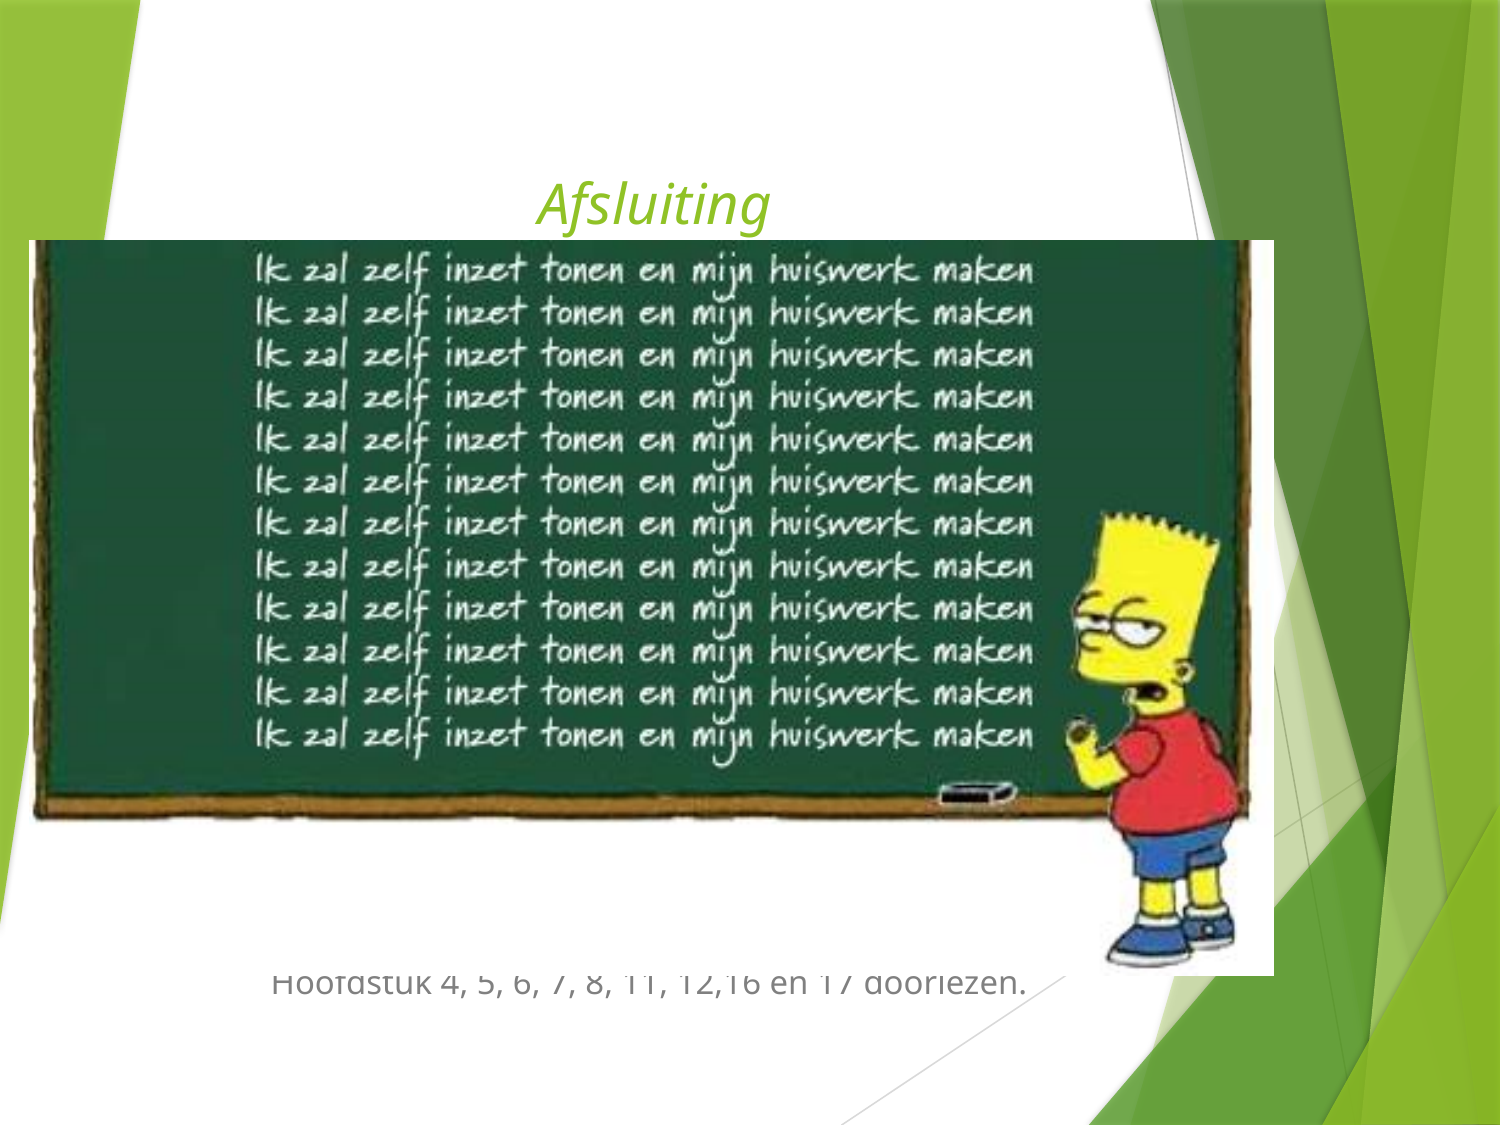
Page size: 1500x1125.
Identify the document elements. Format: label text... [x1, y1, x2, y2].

picture [28, 240, 1275, 977]
subtitle Huiswerk: Volgende week hoofdstuk 1, 2, 3, 9,10, 13, 14, 15 af. Hoofdstuk 4, 5, 6, 7, 8, 11, 12,16 en 17 doorlezen. [64, 985, 1235, 1012]
title Afsluiting [112, 101, 1199, 239]
